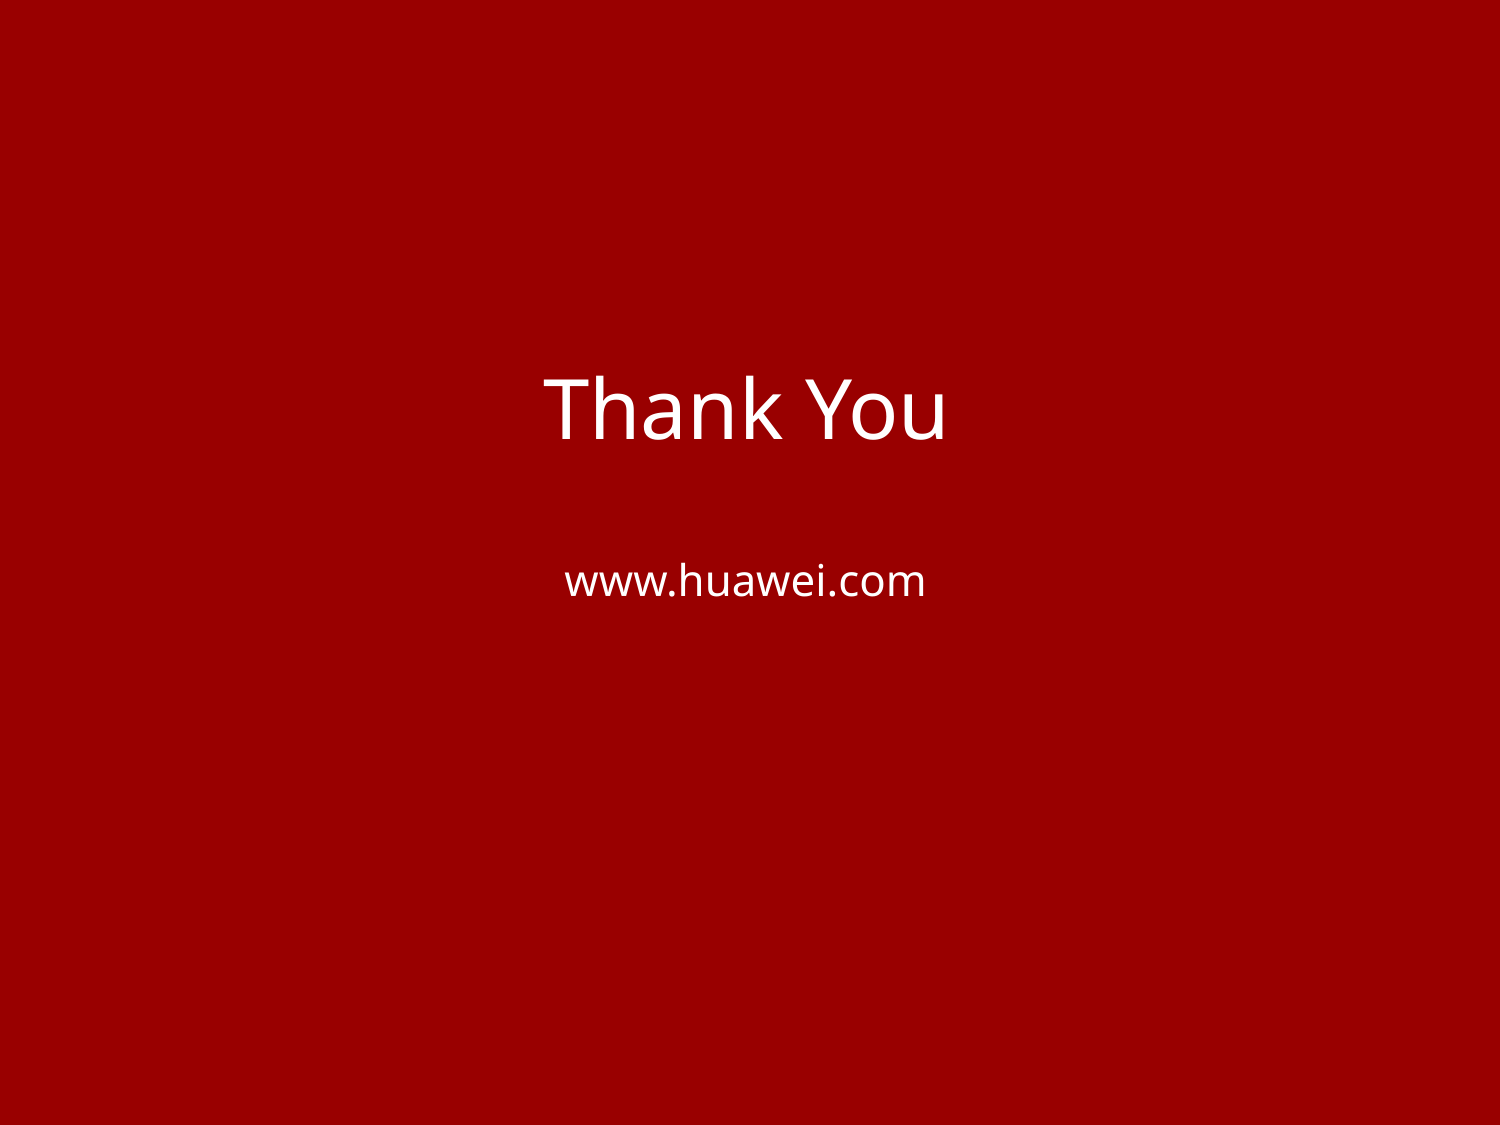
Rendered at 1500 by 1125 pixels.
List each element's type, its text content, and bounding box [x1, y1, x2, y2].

text_box www.huawei.com [551, 546, 941, 612]
text_box [0, 0, 1500, 1125]
text_box Thank You [530, 349, 964, 463]
